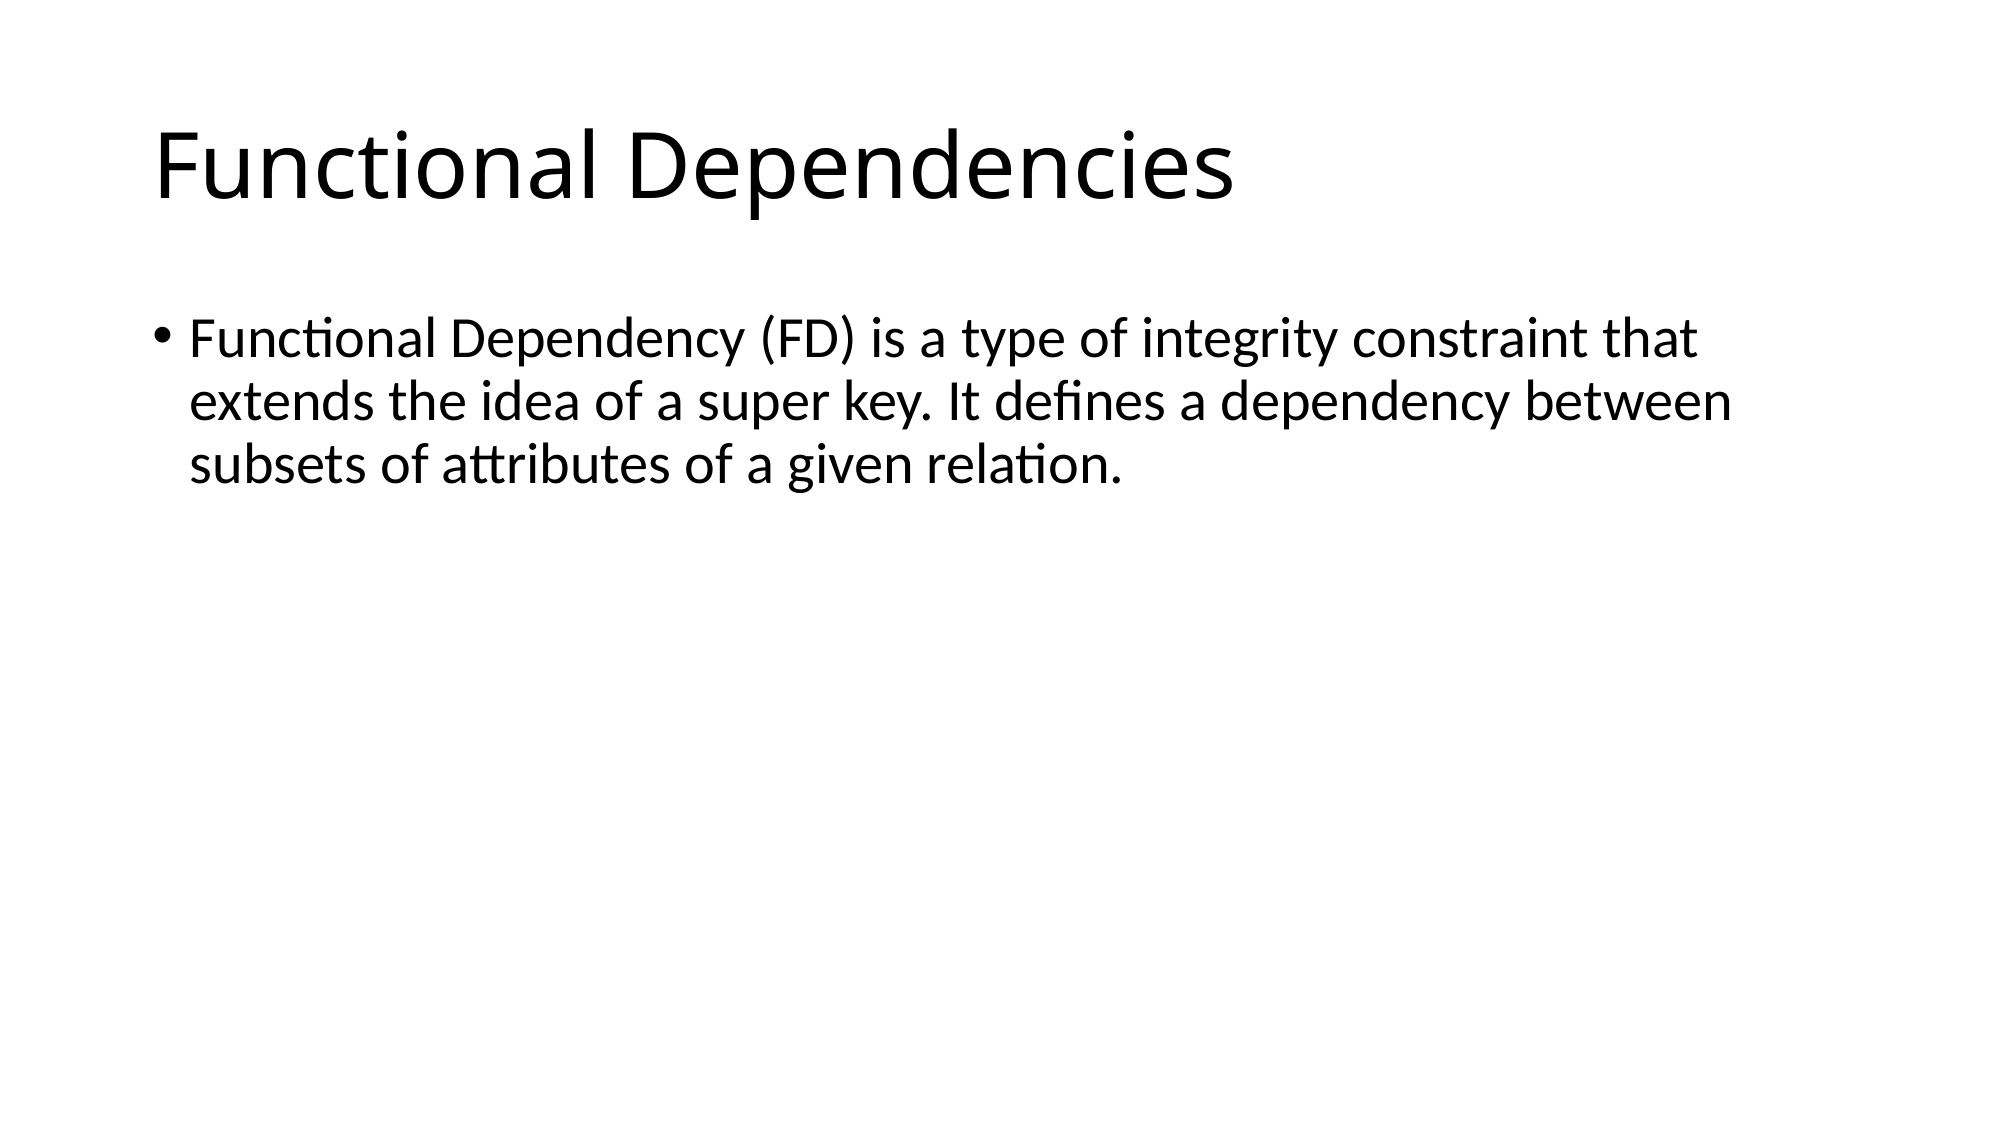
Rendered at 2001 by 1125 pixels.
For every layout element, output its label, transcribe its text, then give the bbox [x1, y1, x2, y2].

title Functional Dependencies [137, 59, 1863, 278]
list Functional Dependency (FD) is a type of integrity constraint that extends the idea of a super key. It defines a dependency between subsets of attributes of a given relation. [137, 299, 1863, 1014]
